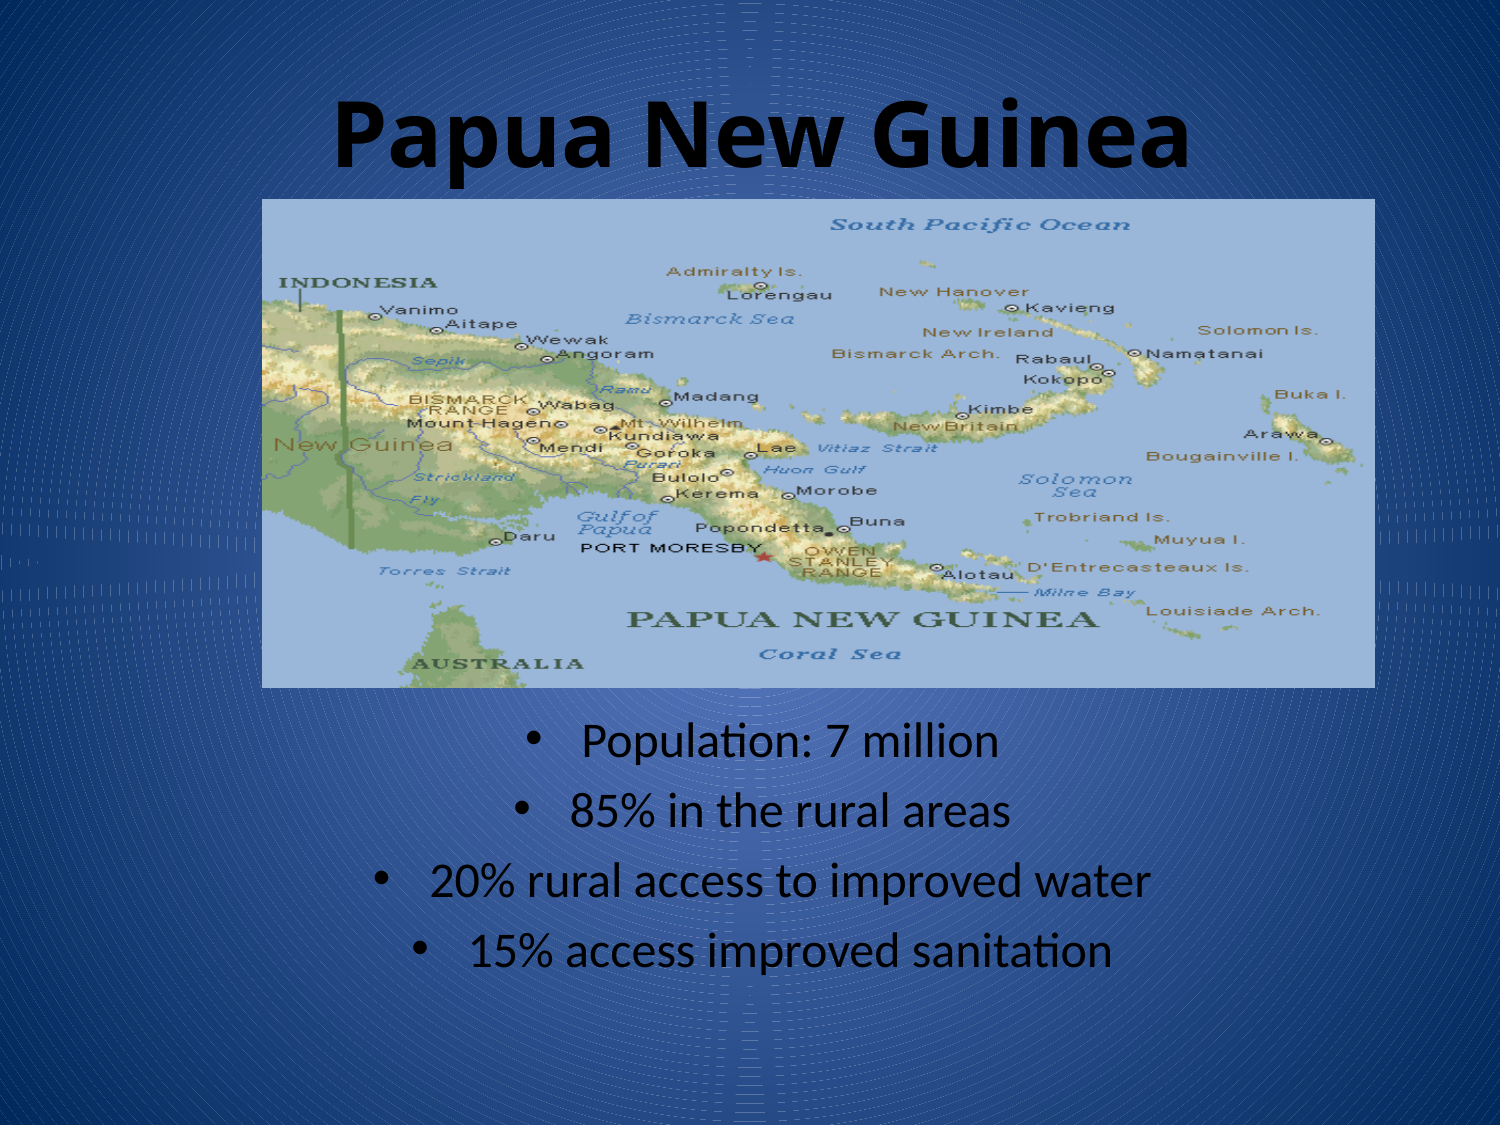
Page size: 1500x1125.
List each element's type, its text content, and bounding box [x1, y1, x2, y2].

title Papua New Guinea [87, 37, 1438, 225]
picture [262, 199, 1376, 688]
list Population: 7 million 85% in the rural areas 20% rural access to improved water 15% access improved sanitation [87, 699, 1438, 1125]
